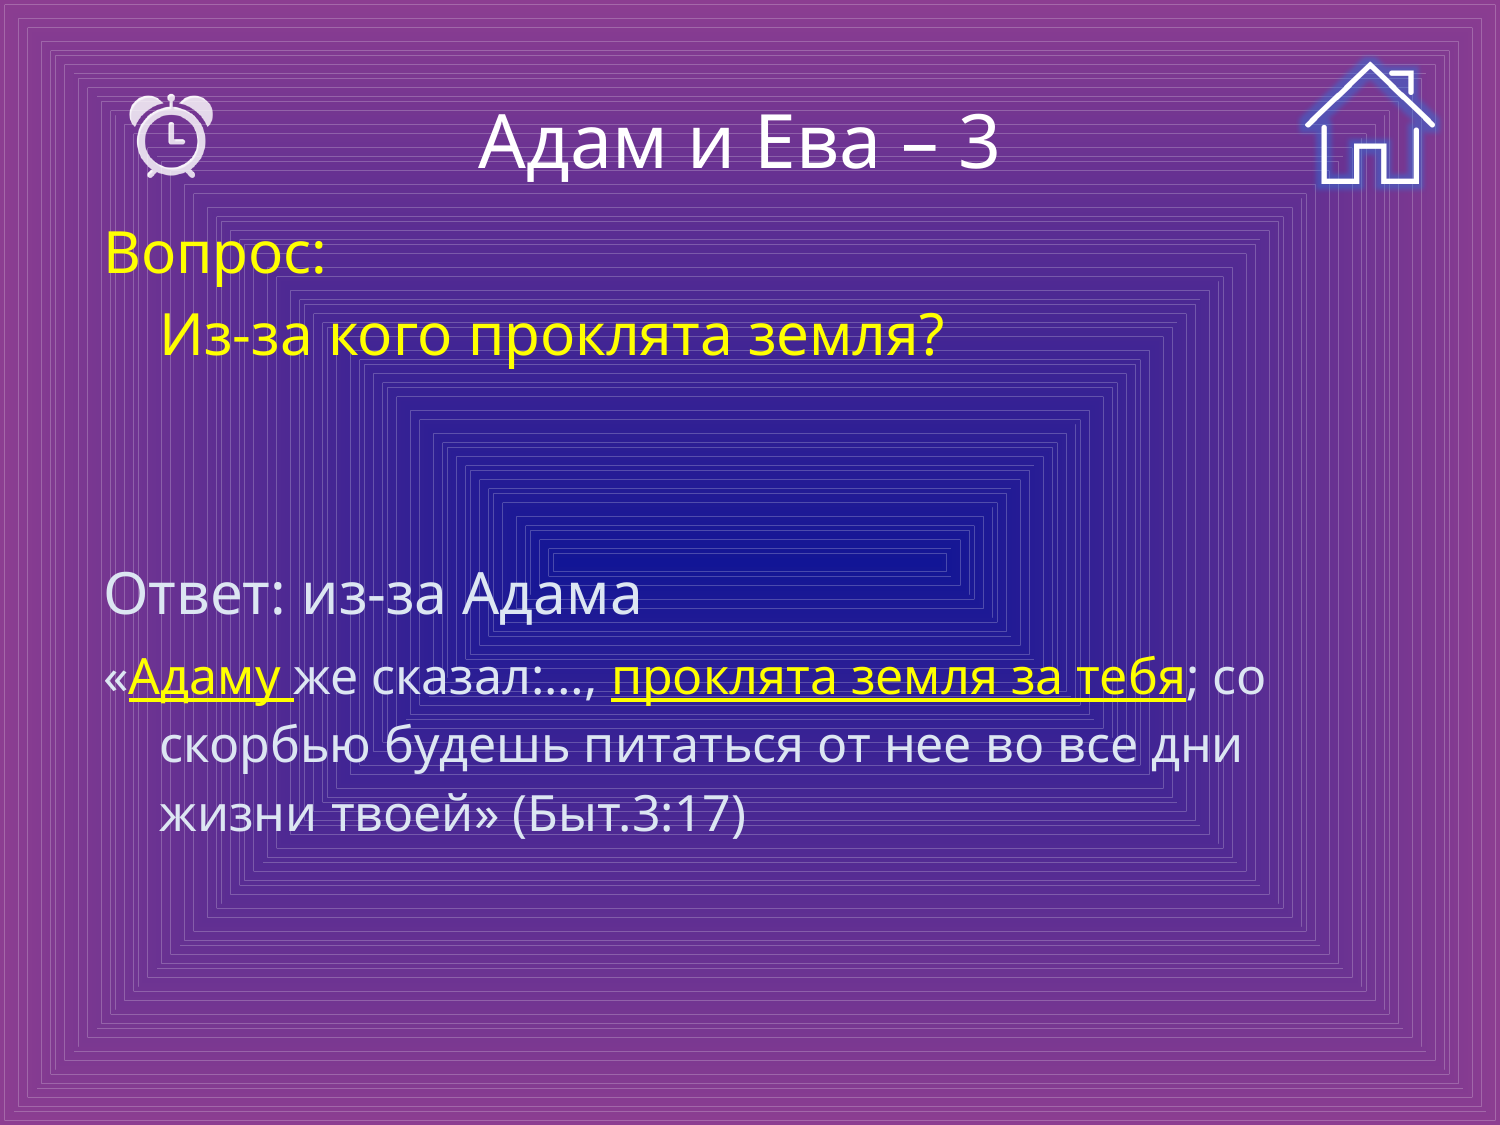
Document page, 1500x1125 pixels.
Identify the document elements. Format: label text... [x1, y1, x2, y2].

picture [1304, 54, 1435, 184]
picture [123, 89, 219, 185]
title Адам и Ева – 3 [75, 45, 1425, 233]
list Ответ: из-за Адама «Адаму же сказал:…, проклята земля за тебя; со скорбью будешь питаться от нее во все дни жизни твоей» (Быт.3:17) [88, 538, 1425, 1029]
list Вопрос: Из-за кого проклята земля? [88, 208, 1437, 457]
